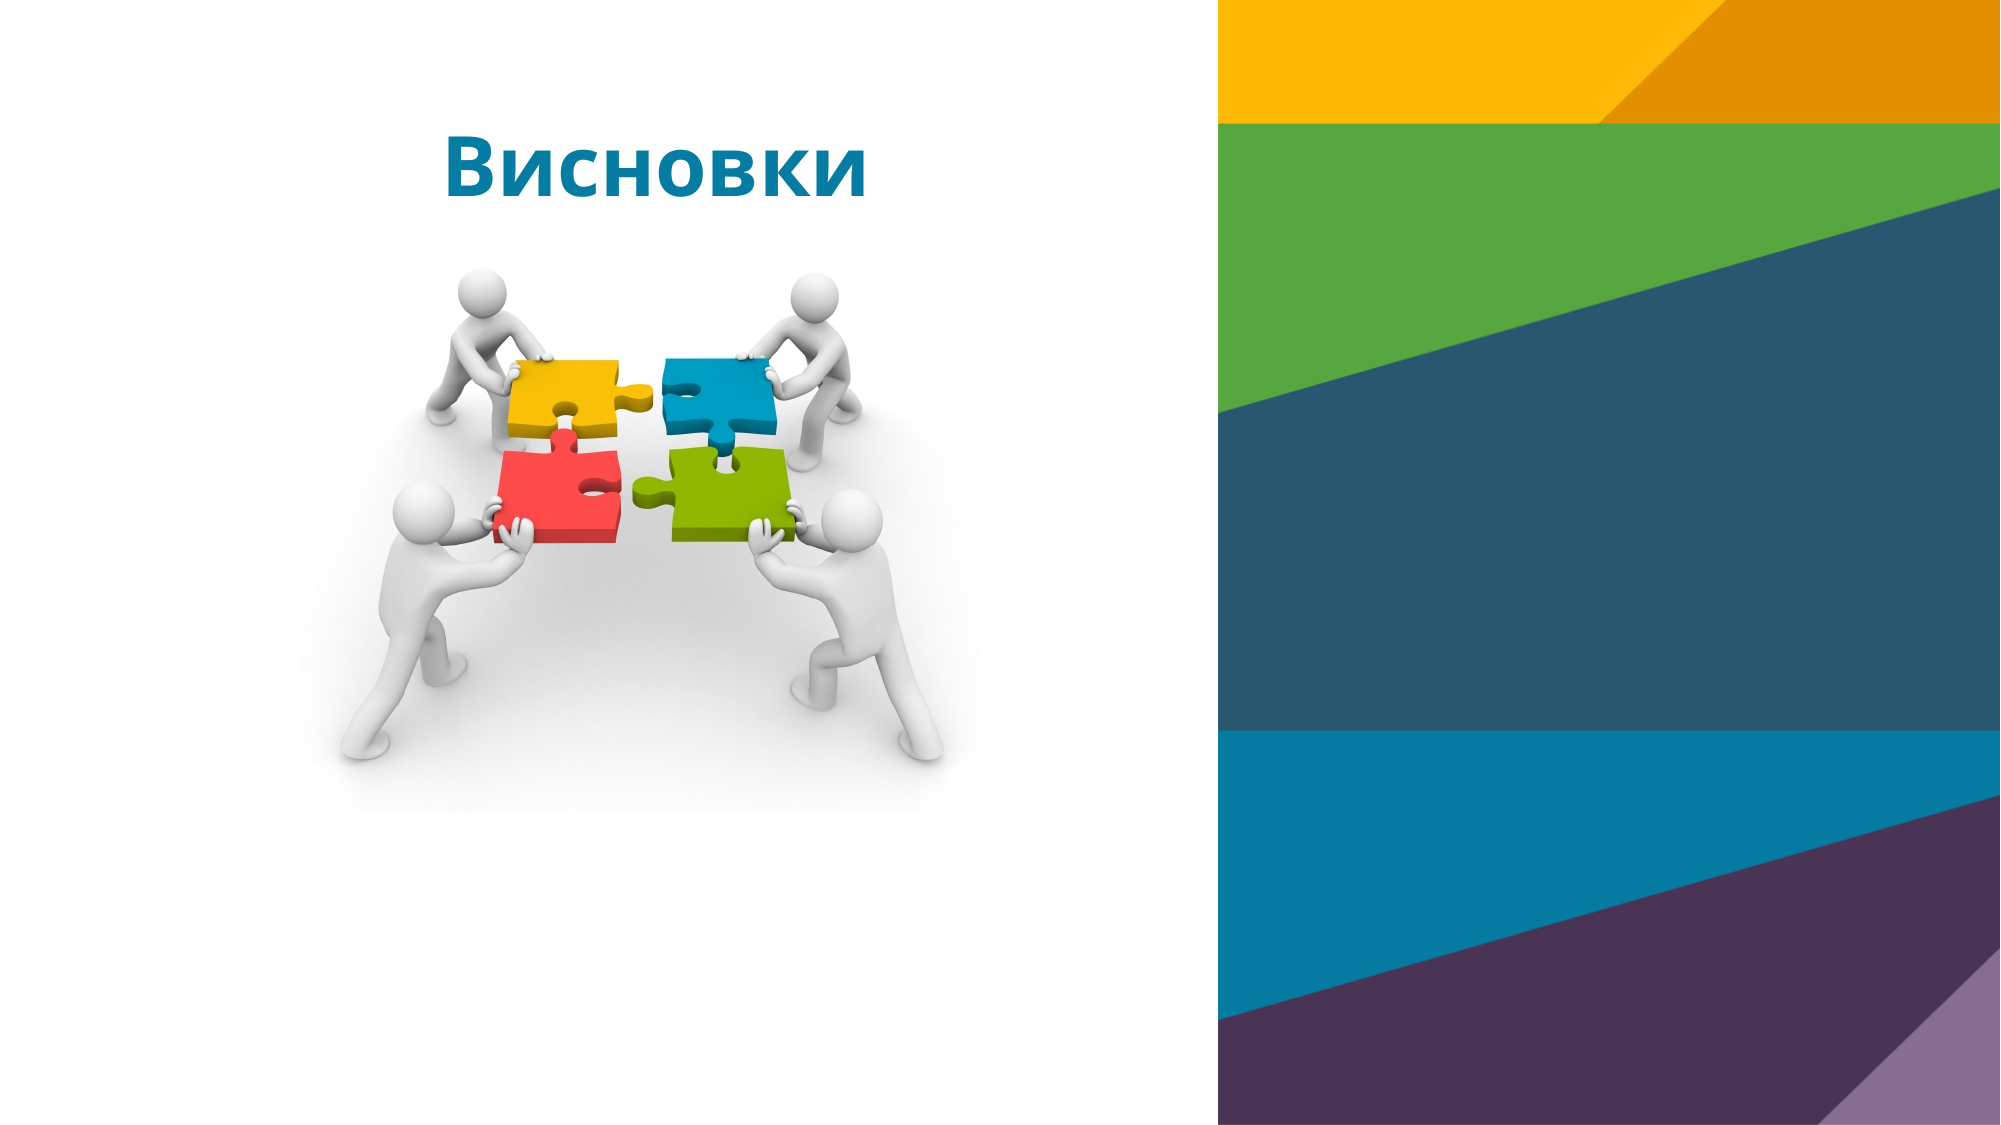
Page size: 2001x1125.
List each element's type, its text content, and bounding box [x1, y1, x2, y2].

picture [1218, 0, 2000, 730]
title Висновки [125, 117, 1188, 313]
picture [248, 224, 1033, 813]
picture [1218, 796, 2000, 1125]
